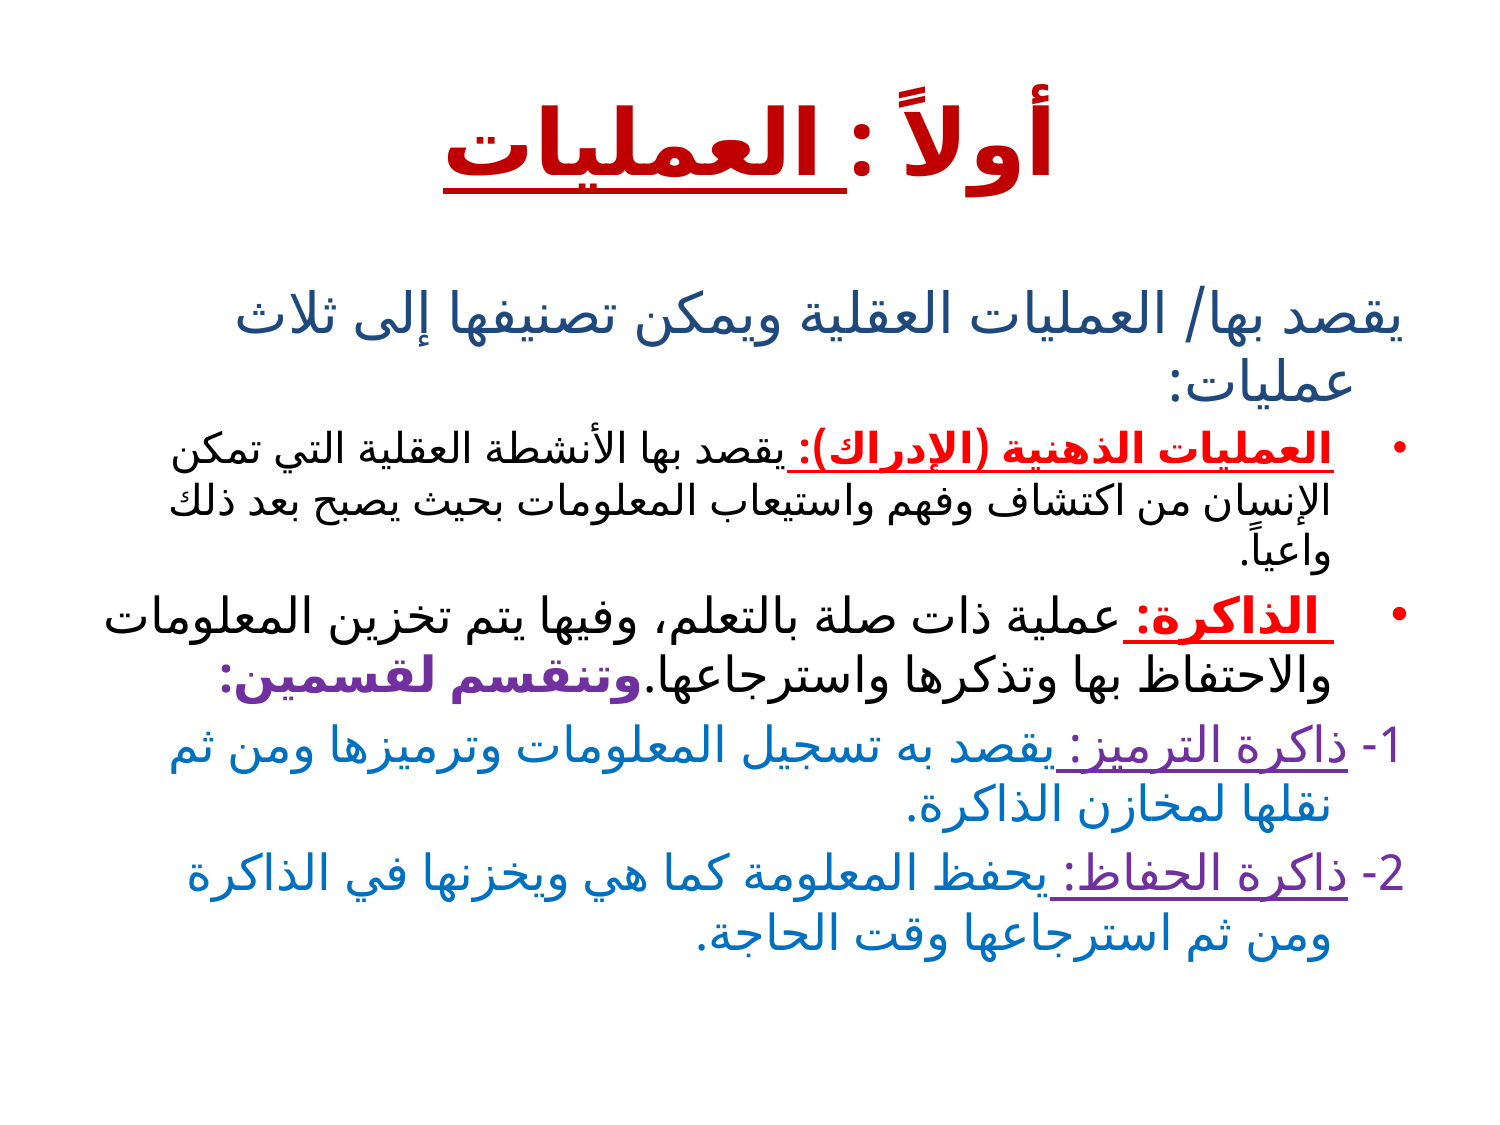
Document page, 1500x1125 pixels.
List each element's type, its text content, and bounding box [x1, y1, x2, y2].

title أولاً : العمليات [75, 45, 1425, 233]
list يقصد بها/ العمليات العقلية ويمكن تصنيفها إلى ثلاث عمليات: العمليات الذهنية (الإدراك): يقصد بها الأنشطة العقلية التي تمكن الإنسان من اكتشاف وفهم واستيعاب المعلومات بحيث يصبح بعد ذلك واعياً. الذاكرة: عملية ذات صلة بالتعلم، وفيها يتم تخزين المعلومات والاحتفاظ بها وتذكرها واسترجاعها.وتنقسم لقسمين: 1- ذاكرة الترميز: يقصد به تسجيل المعلومات وترميزها ومن ثم نقلها لمخازن الذاكرة. 2- ذاكرة الحفاظ: يحفظ المعلومة كما هي ويخزنها في الذاكرة ومن ثم استرجاعها وقت الحاجة. [70, 269, 1421, 1012]
